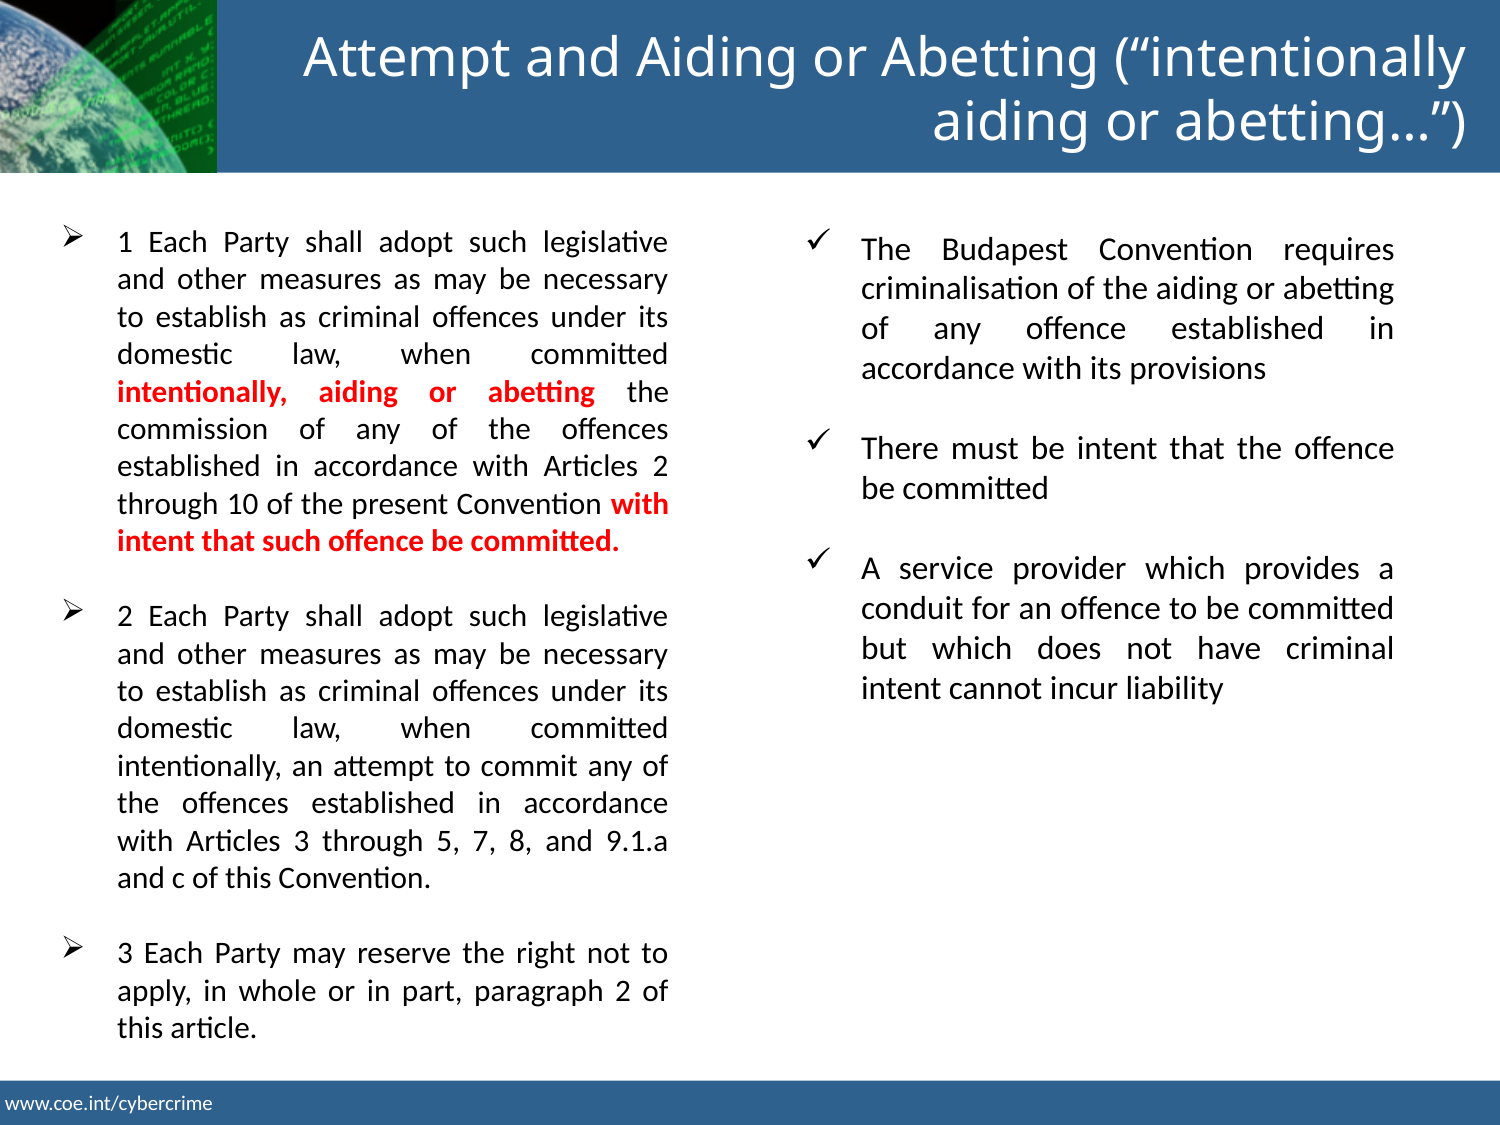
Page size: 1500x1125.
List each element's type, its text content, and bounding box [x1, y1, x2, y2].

text_box Attempt and Aiding or Abetting (“intentionally aiding or abetting…”) [230, 14, 1483, 160]
picture [0, 0, 217, 173]
text_box 1 Each Party shall adopt such legislative and other measures as may be necessary to establish as criminal offences under its domestic law, when committed intentionally, aiding or abetting the commission of any of the offences established in accordance with Articles 2 through 10 of the present Convention with intent that such offence be committed. 2 Each Party shall adopt such legislative and other measures as may be necessary to establish as criminal offences under its domestic law, when committed intentionally, an attempt to commit any of the offences established in accordance with Articles 3 through 5, 7, 8, and 9.1.a and c of this Convention. 3 Each Party may reserve the right not to apply, in whole or in part, paragraph 2 of this article. [46, 213, 685, 1053]
text_box The Budapest Convention requires criminalisation of the aiding or abetting of any offence established in accordance with its provisions There must be intent that the offence be committed A service provider which provides a conduit for an offence to be committed but which does not have criminal intent cannot incur liability [789, 219, 1410, 714]
